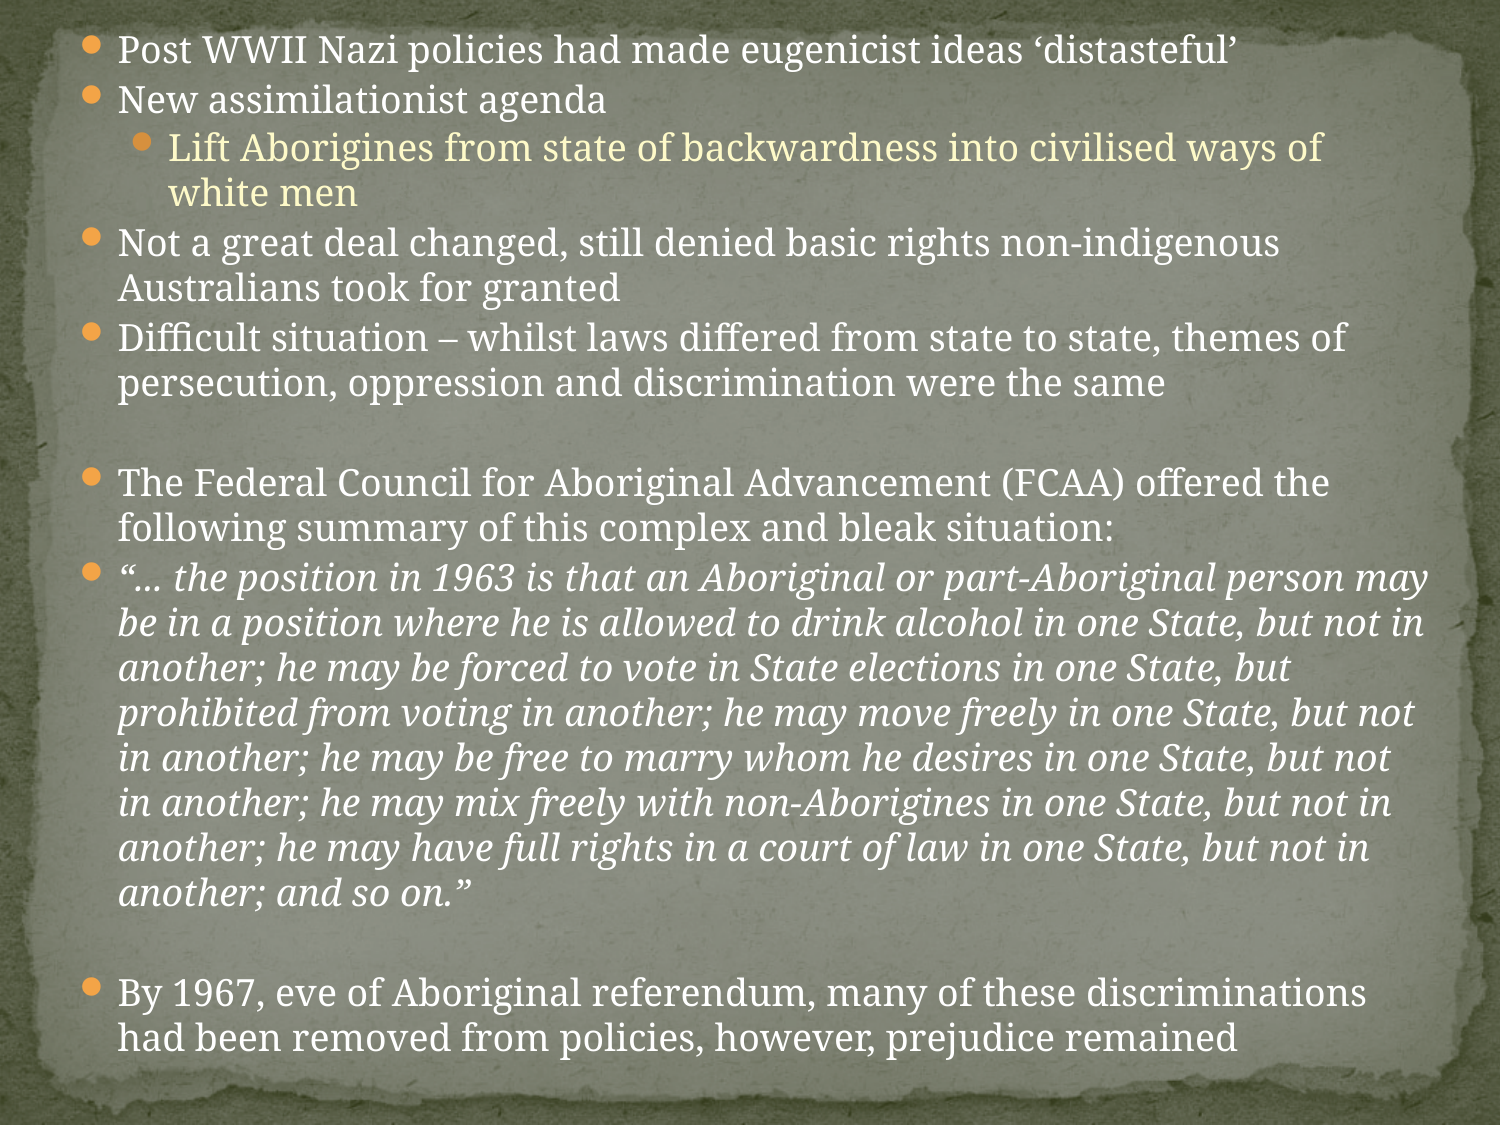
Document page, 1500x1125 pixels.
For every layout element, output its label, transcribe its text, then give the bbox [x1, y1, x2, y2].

list Post WWII Nazi policies had made eugenicist ideas ‘distasteful’ New assimilationist agenda Lift Aborigines from state of backwardness into civilised ways of white men Not a great deal changed, still denied basic rights non-indigenous Australians took for granted Difficult situation – whilst laws differed from state to state, themes of persecution, oppression and discrimination were the same The Federal Council for Aboriginal Advancement (FCAA) offered the following summary of this complex and bleak situation: “... the position in 1963 is that an Aboriginal or part-Aboriginal person may be in a position where he is allowed to drink alcohol in one State, but not in another; he may be forced to vote in State elections in one State, but prohibited from voting in another; he may move freely in one State, but not in another; he may be free to marry whom he desires in one State, but not in another; he may mix freely with non-Aborigines in one State, but not in another; he may have full rights in a court of law in one State, but not in another; and so on.” By 1967, eve of Aboriginal referendum, many of these discriminations had been removed from policies, however, prejudice remained [64, 19, 1447, 1106]
